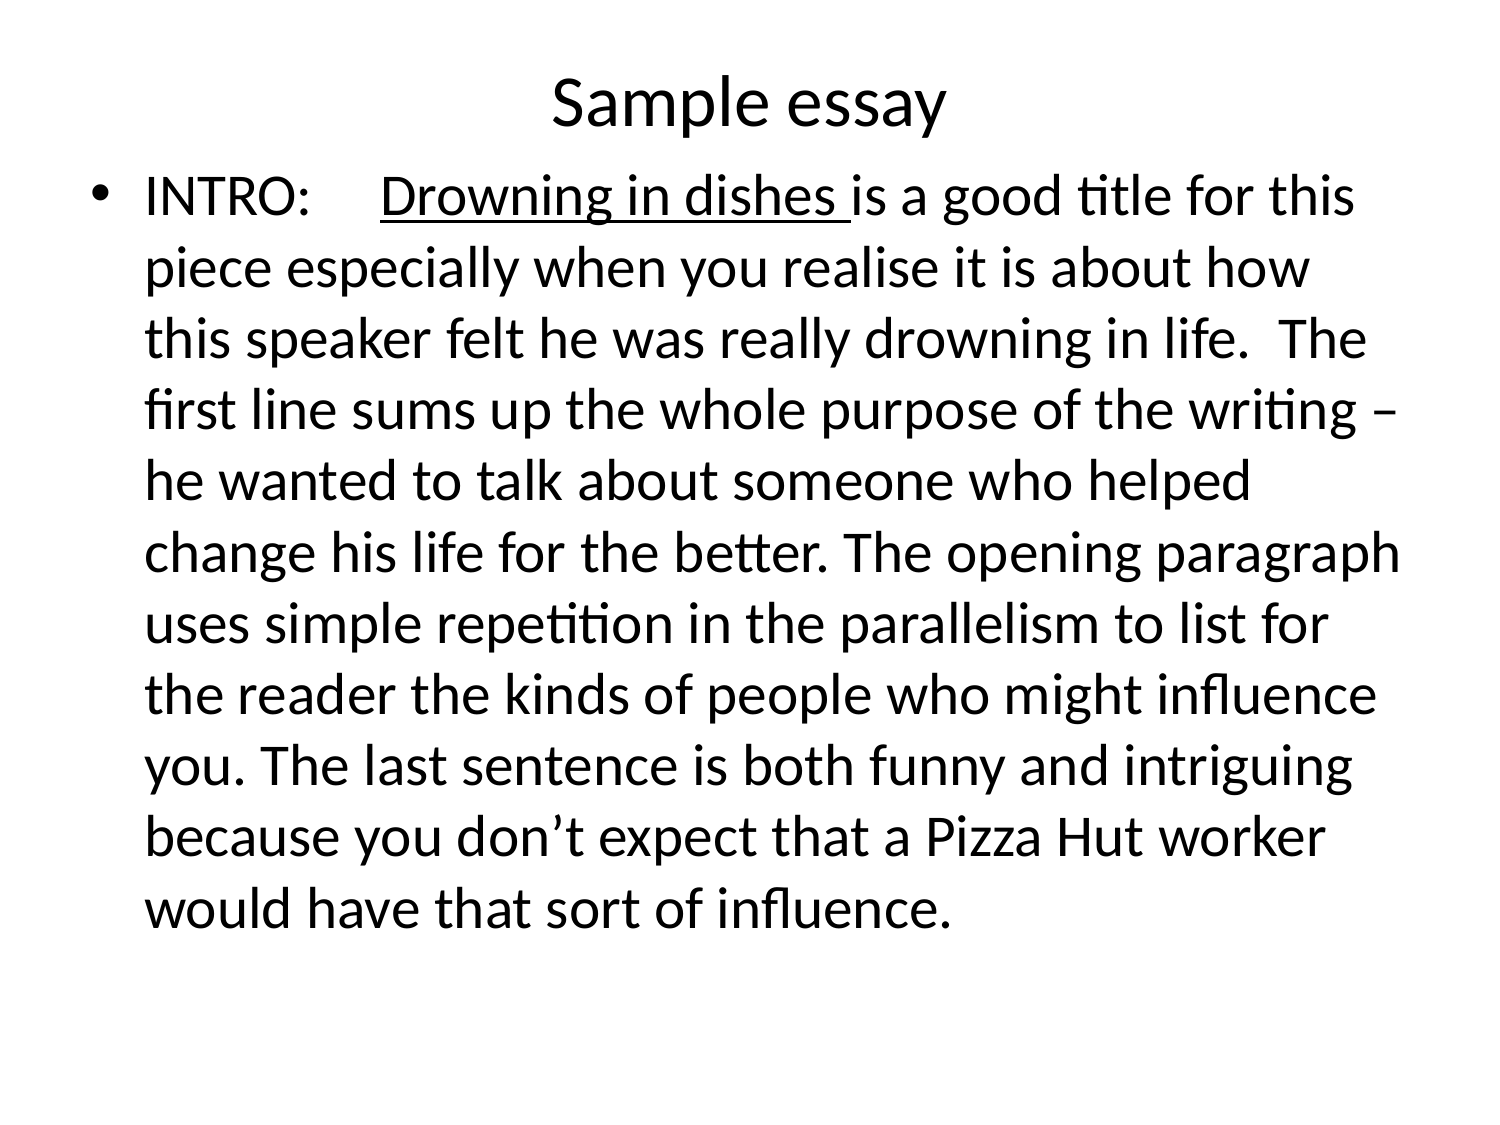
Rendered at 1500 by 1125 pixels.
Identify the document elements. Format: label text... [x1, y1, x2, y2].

list INTRO: Drowning in dishes is a good title for this piece especially when you realise it is about how this speaker felt he was really drowning in life. The first line sums up the whole purpose of the writing – he wanted to talk about someone who helped change his life for the better. The opening paragraph uses simple repetition in the parallelism to list for the reader the kinds of people who might influence you. The last sentence is both funny and intriguing because you don’t expect that a Pizza Hut worker would have that sort of influence. [75, 149, 1425, 1005]
title Sample essay [75, 45, 1425, 149]
